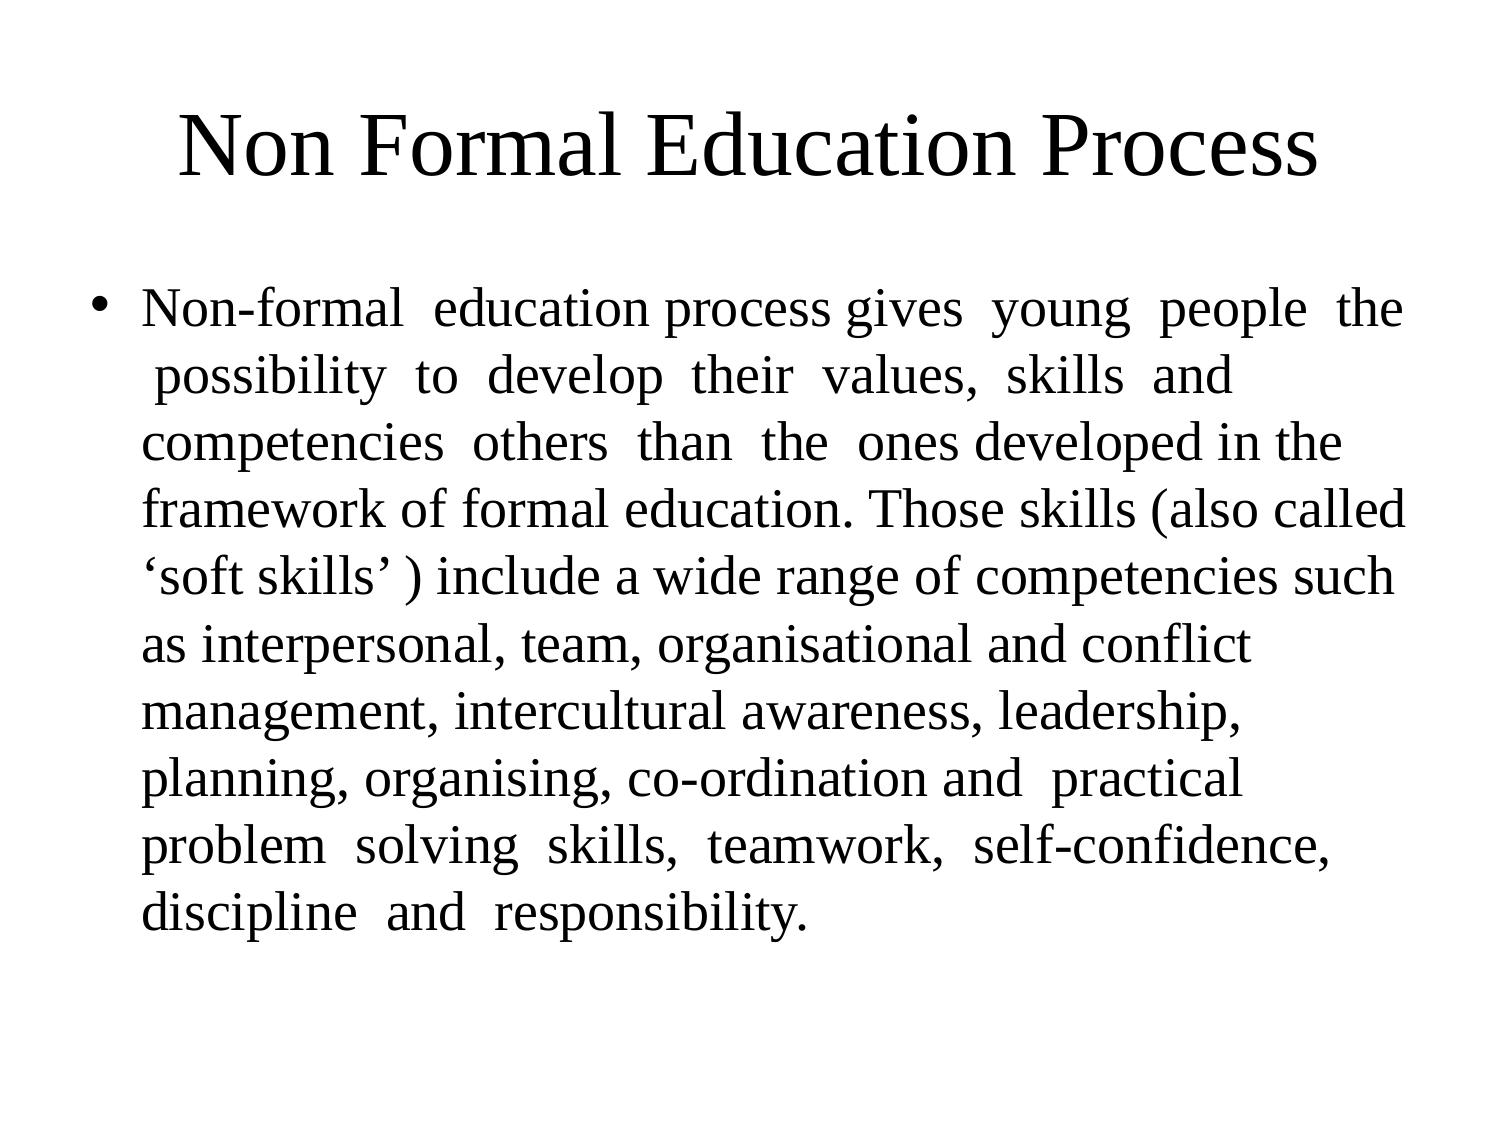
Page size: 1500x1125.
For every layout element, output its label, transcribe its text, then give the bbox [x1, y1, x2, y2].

title Non Formal Education Process [75, 45, 1425, 233]
list Non-formal education process gives young people the possibility to develop their values, skills and competencies others than the ones developed in the framework of formal education. Those skills (also called ‘soft skills’ ) include a wide range of competencies such as interpersonal, team, organisational and conflict management, intercultural awareness, leadership, planning, organising, co-ordination and practical problem solving skills, teamwork, self-confidence, discipline and responsibility. [75, 262, 1425, 1005]
